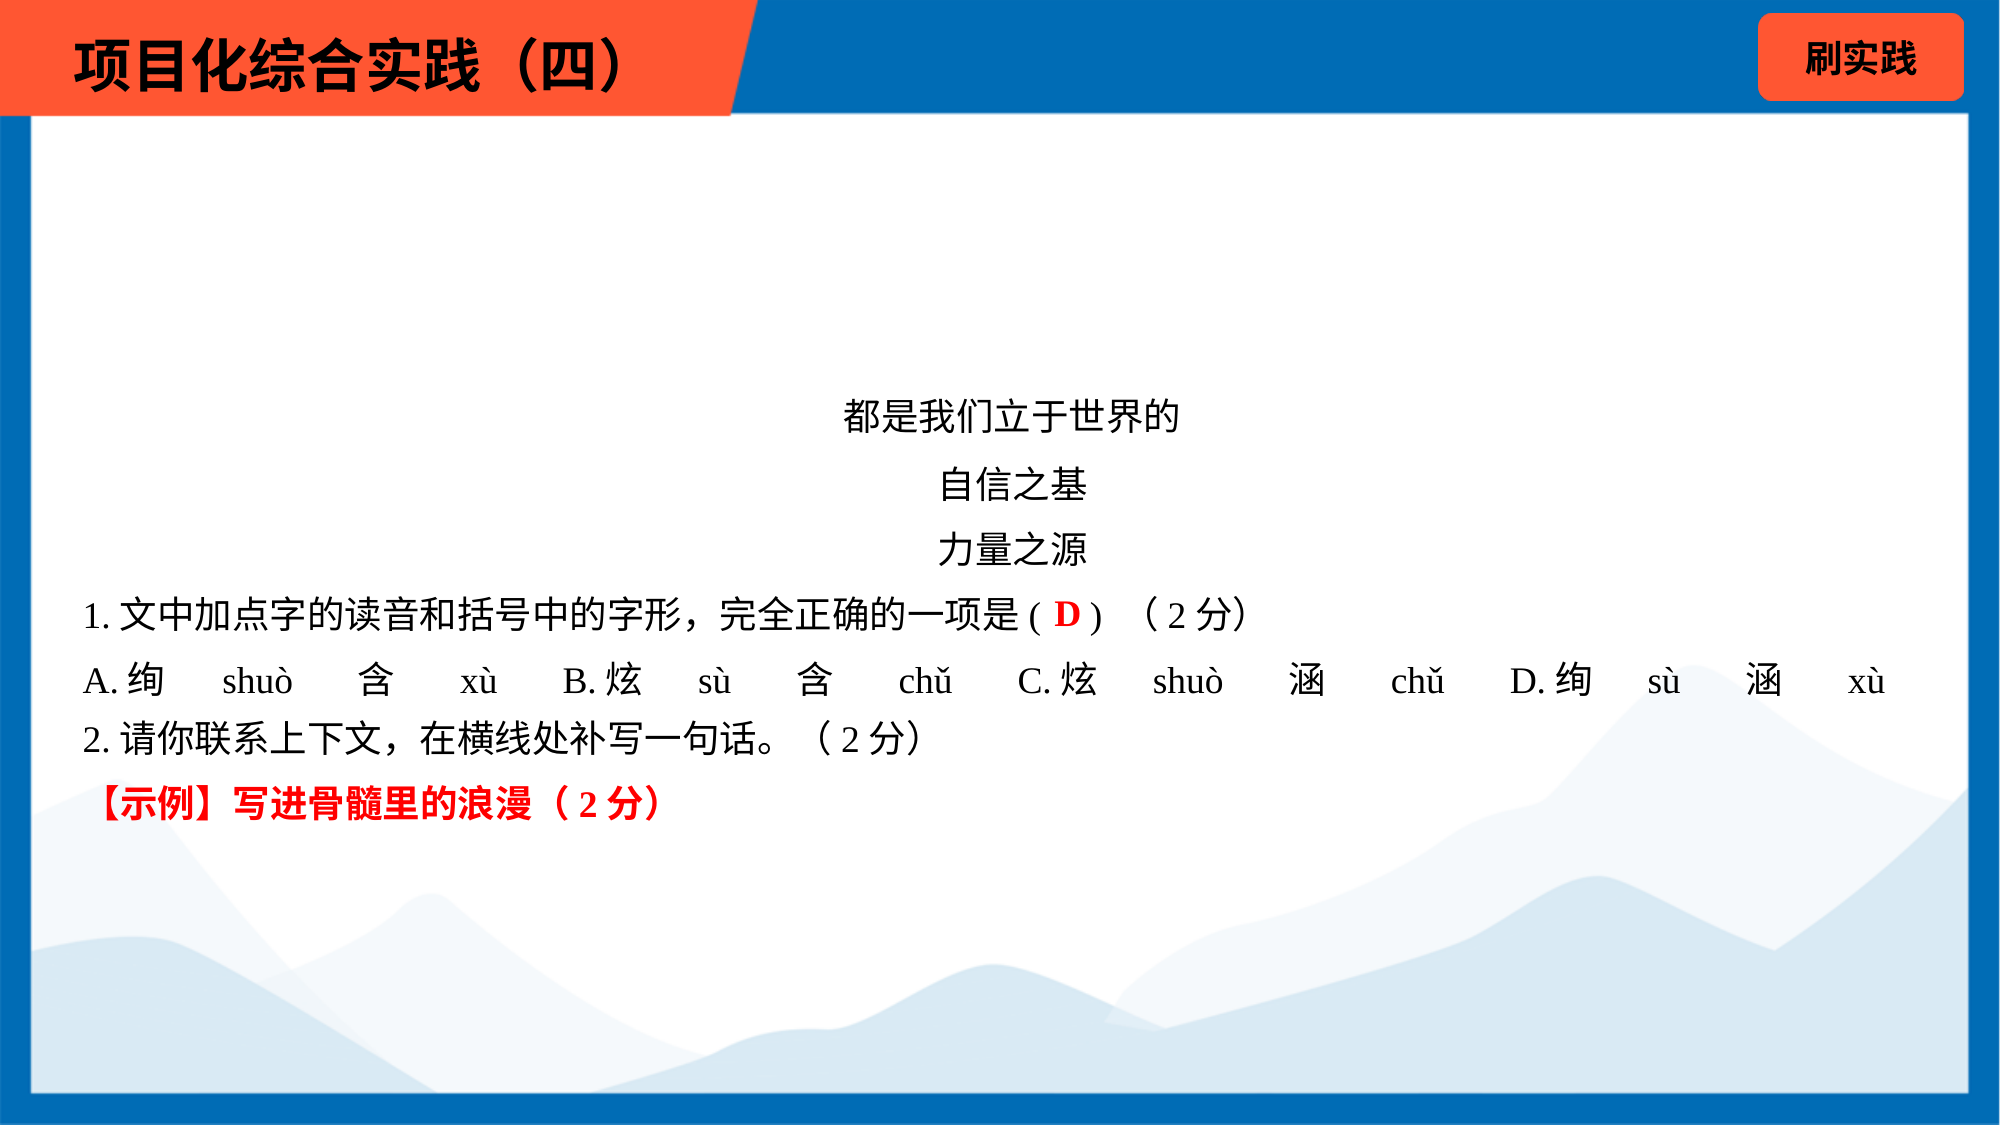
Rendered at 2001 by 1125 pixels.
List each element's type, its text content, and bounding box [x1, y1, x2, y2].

text_box 1.文中加点字的读音和括号中的字形，完全正确的一项是( ) （2分） [82, 571, 1917, 629]
text_box A.绚 shuò 含 xù B.炫 sù 含 chǔ C.炫 shuò 涵 chǔ D.绚 sù 涵 xù [82, 636, 1917, 694]
picture [0, 0, 2000, 1125]
text_box D [1040, 568, 1096, 627]
text_box 都是我们立于世界的 自信之基 力量之源 [82, 368, 1917, 564]
text_box 【示例】写进骨髓里的浪漫（2分） [82, 760, 1917, 819]
text_box 2.请你联系上下文，在横线处补写一句话。（2分） [82, 695, 1917, 754]
